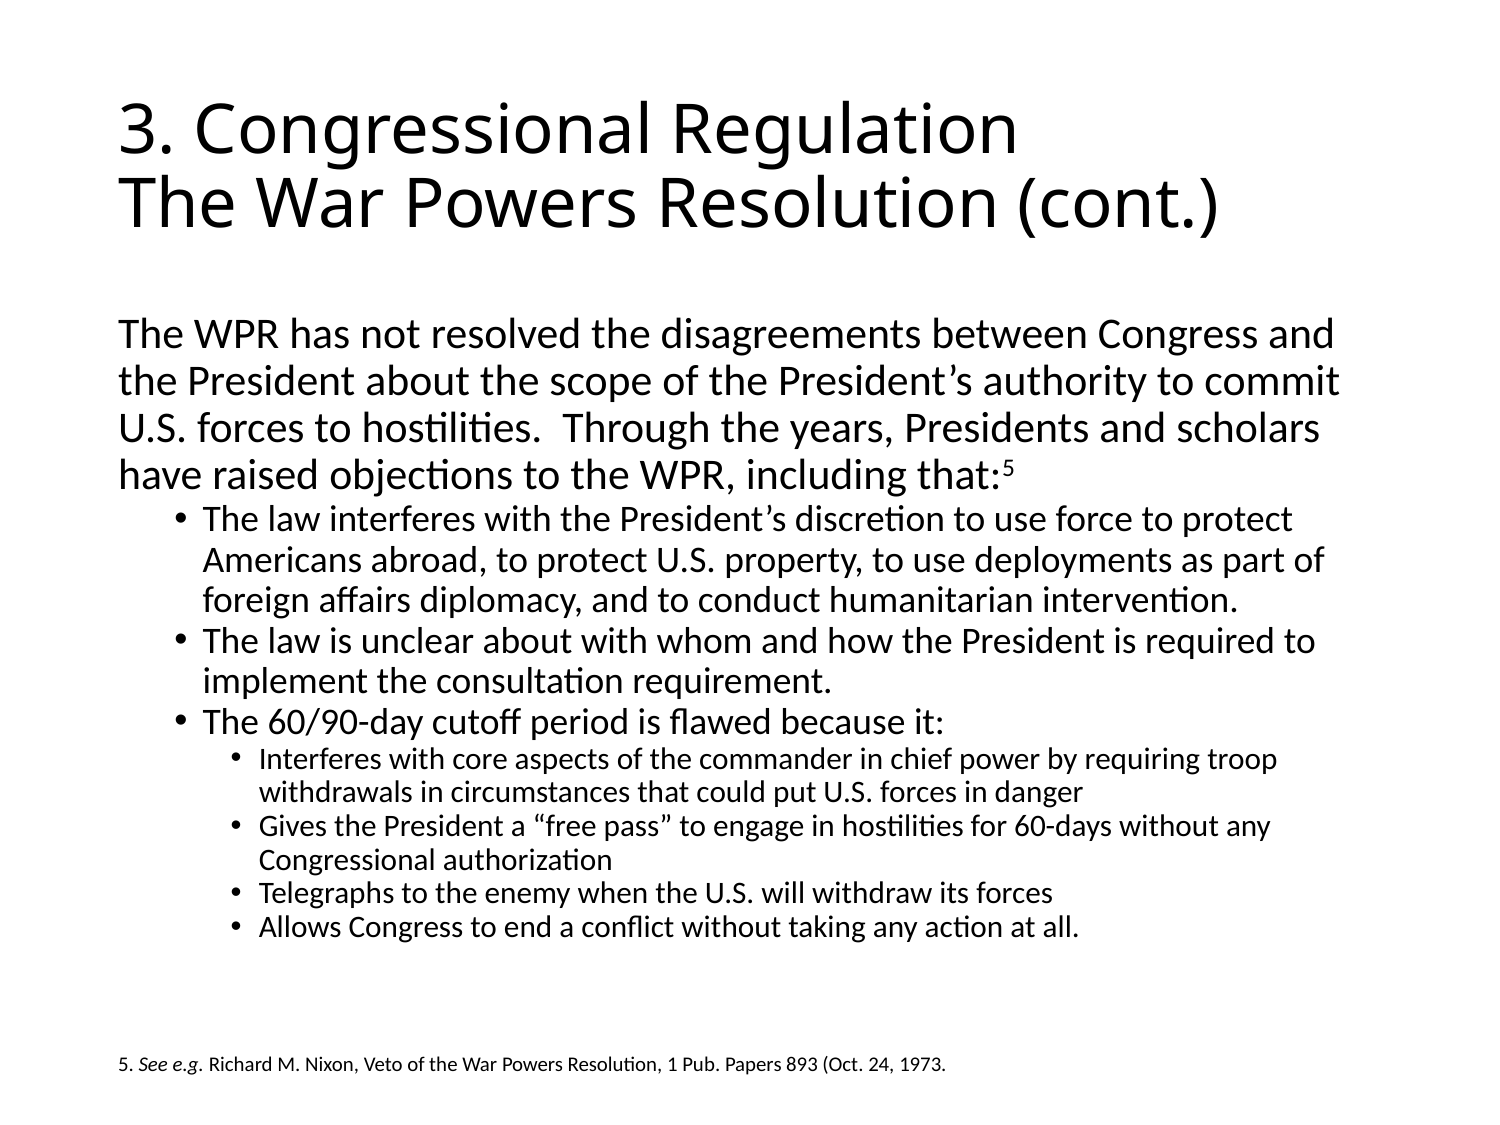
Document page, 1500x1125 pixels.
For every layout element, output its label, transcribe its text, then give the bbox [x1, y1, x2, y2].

list The WPR has not resolved the disagreements between Congress and the President about the scope of the President’s authority to commit U.S. forces to hostilities. Through the years, Presidents and scholars have raised objections to the WPR, including that:5 The law interferes with the President’s discretion to use force to protect Americans abroad, to protect U.S. property, to use deployments as part of foreign affairs diplomacy, and to conduct humanitarian intervention. The law is unclear about with whom and how the President is required to implement the consultation requirement. The 60/90-day cutoff period is flawed because it: Interferes with core aspects of the commander in chief power by requiring troop withdrawals in circumstances that could put U.S. forces in danger Gives the President a “free pass” to engage in hostilities for 60-days without any Congressional authorization Telegraphs to the enemy when the U.S. will withdraw its forces Allows Congress to end a conflict without taking any action at all. 5. See e.g. Richard M. Nixon, Veto of the War Powers Resolution, 1 Pub. Papers 893 (Oct. 24, 1973. [102, 302, 1420, 1018]
title 3. Congressional Regulation The War Powers Resolution (cont.) [102, 59, 1398, 278]
